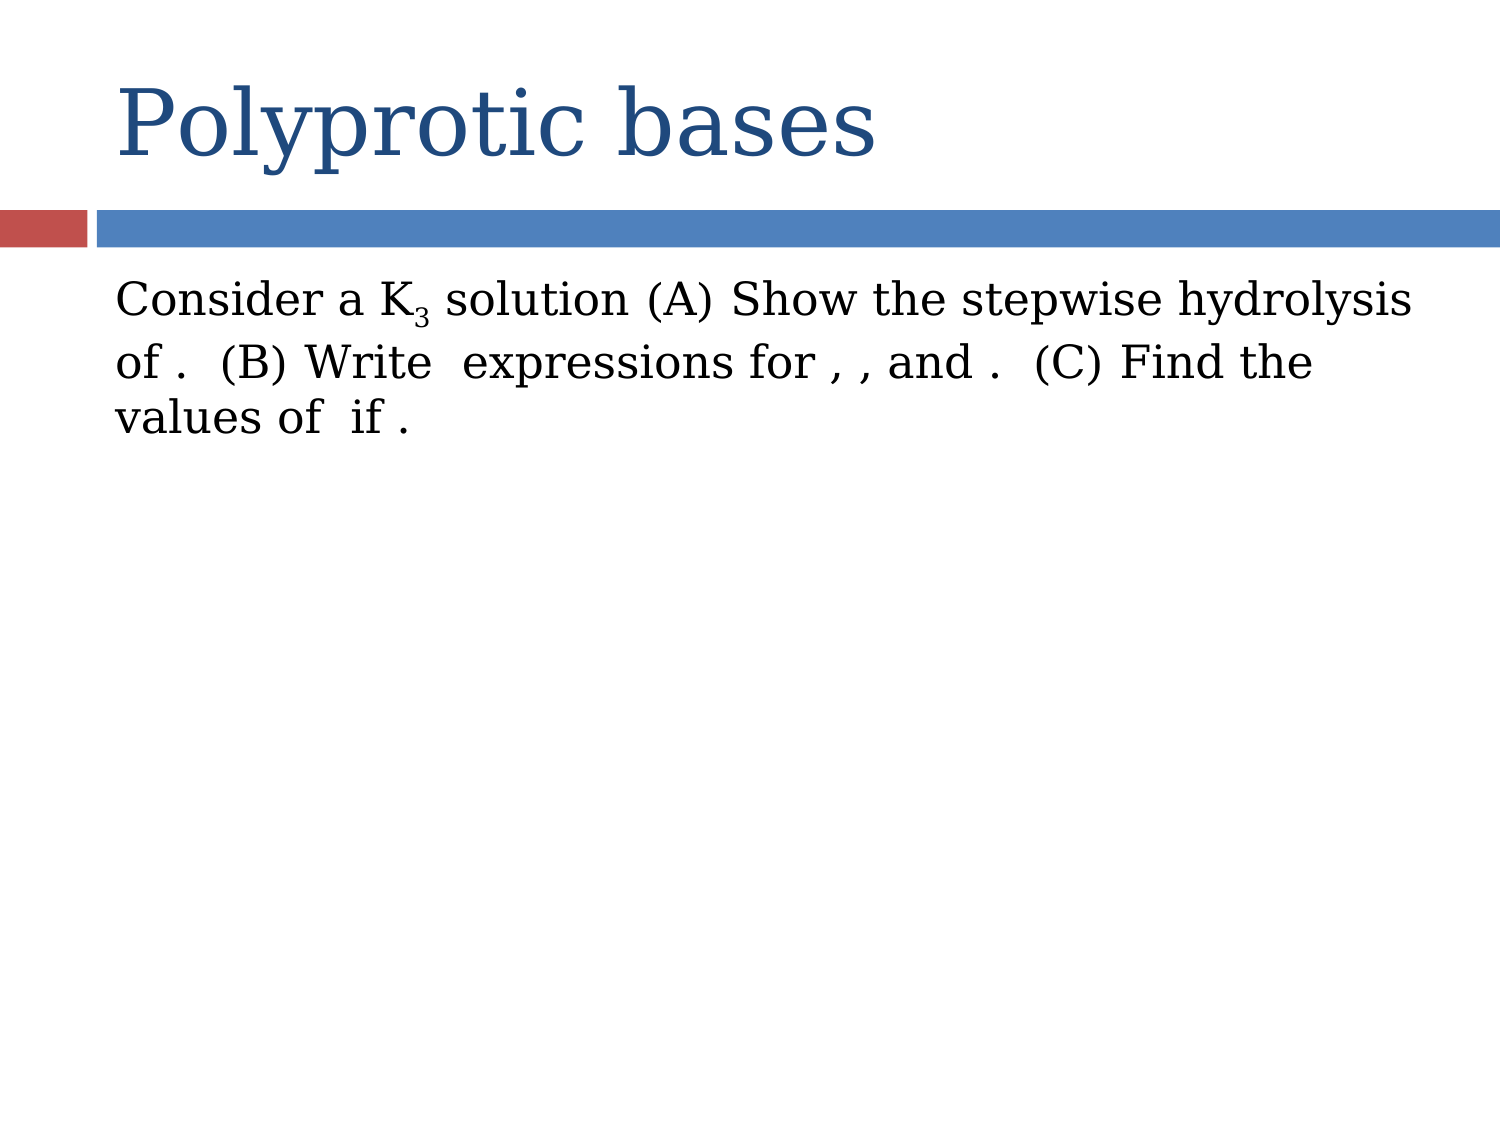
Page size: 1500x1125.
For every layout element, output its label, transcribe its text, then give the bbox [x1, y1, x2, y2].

title Polyprotic bases [100, 37, 1438, 200]
